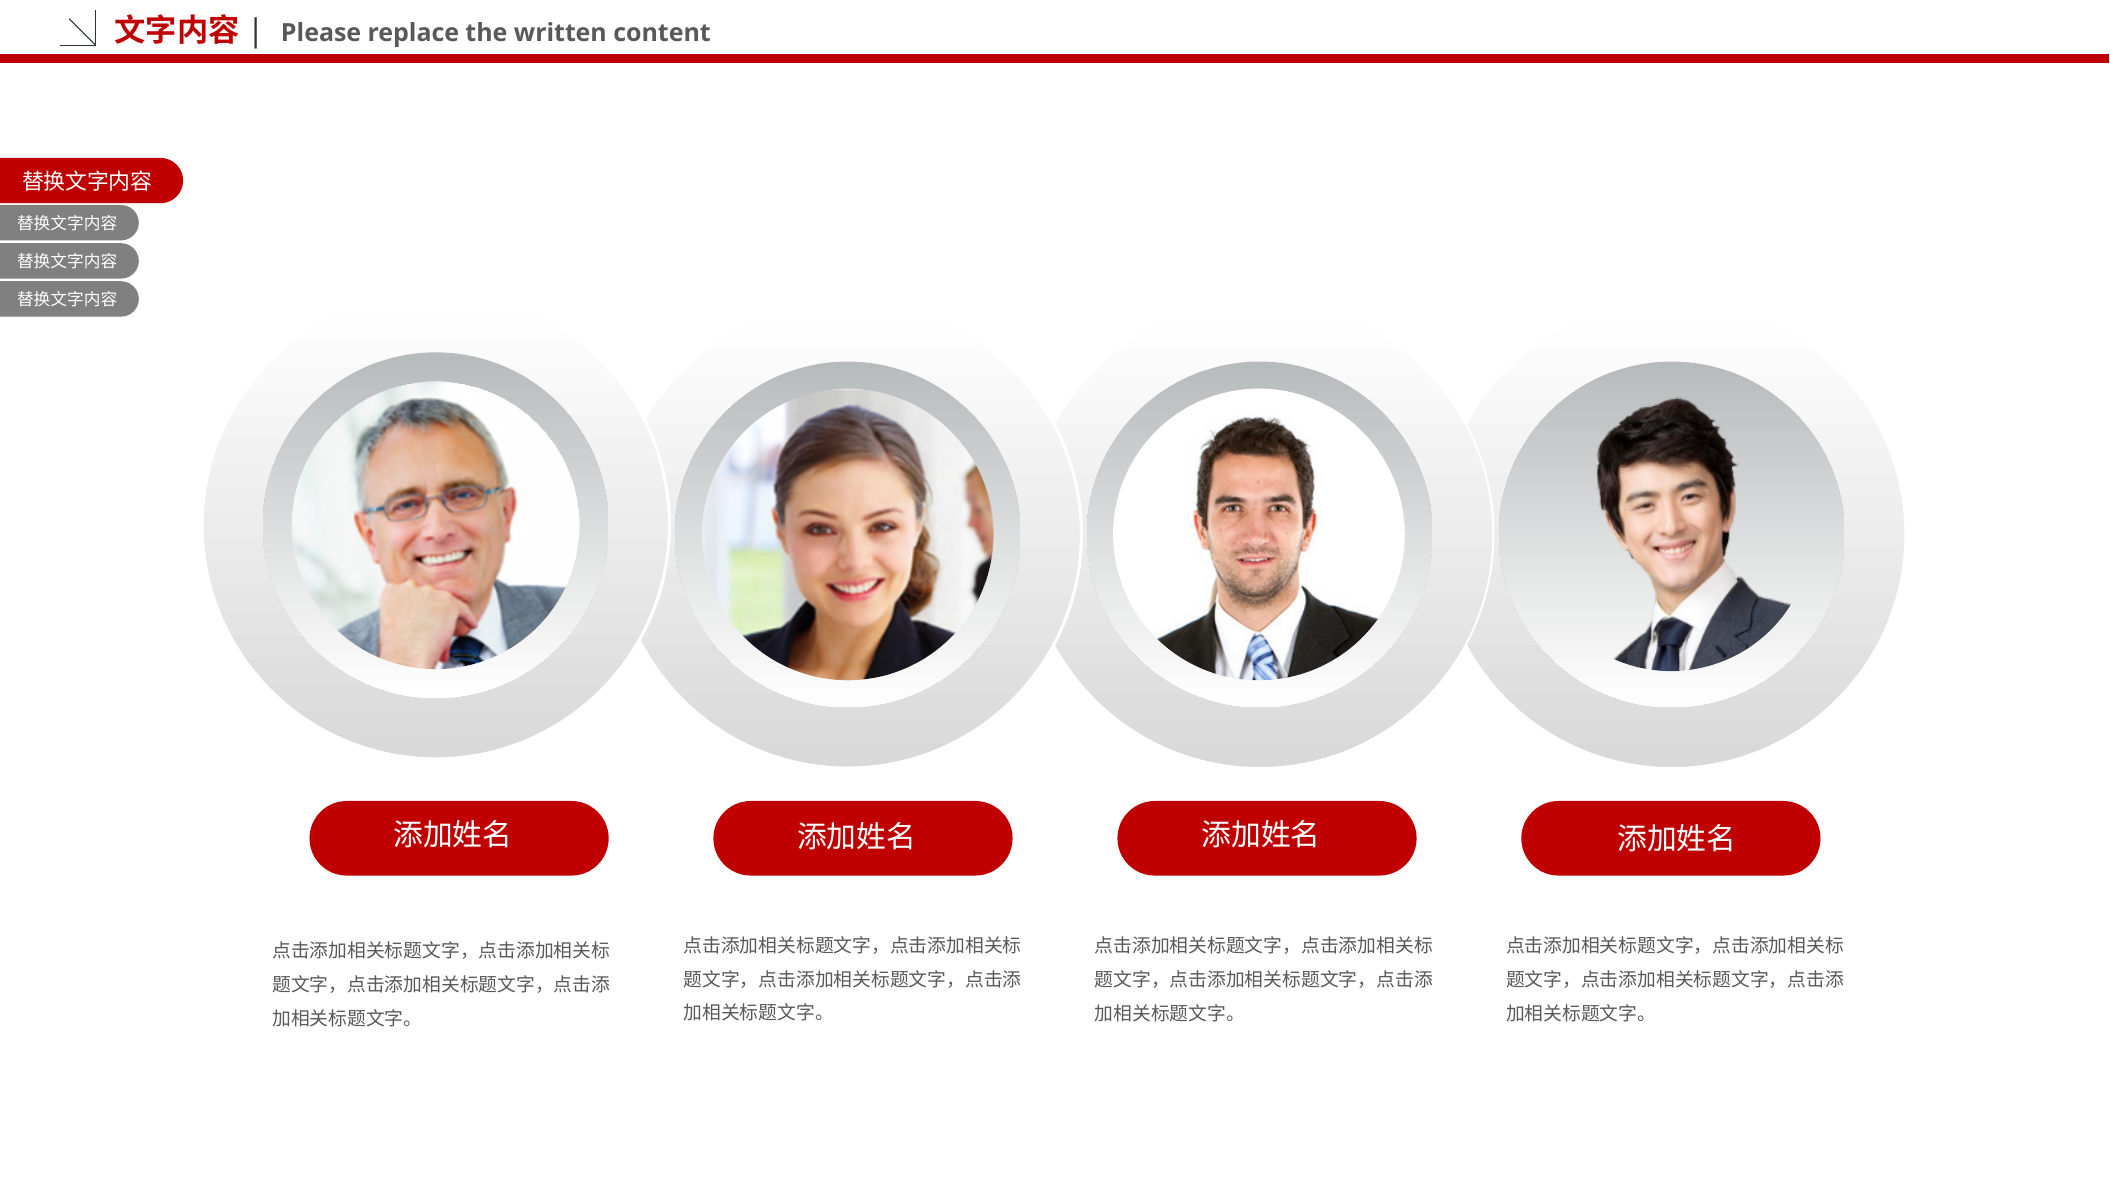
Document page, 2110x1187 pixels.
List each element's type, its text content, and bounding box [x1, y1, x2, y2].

text_box 点击添加相关标题文字，点击添加相关标题文字，点击添加相关标题文字，点击添加相关标题文字。 [1491, 915, 1876, 1031]
text_box 替换文字内容 [5, 160, 169, 202]
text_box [1523, 803, 1819, 874]
text_box [0, 242, 127, 280]
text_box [60, 9, 96, 46]
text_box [1119, 803, 1415, 874]
text_box [0, 280, 127, 318]
text_box 点击添加相关标题文字，点击添加相关标题文字，点击添加相关标题文字，点击添加相关标题文字。 [257, 920, 642, 1037]
text_box [0, 156, 185, 205]
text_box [311, 803, 607, 874]
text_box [613, 300, 1082, 769]
text_box [0, 203, 125, 242]
text_box 替换文字内容 [5, 281, 157, 317]
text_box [1082, 300, 1494, 769]
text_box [201, 291, 670, 759]
text_box 替换文字内容 [5, 243, 157, 279]
text_box 替换文字内容 [5, 204, 157, 241]
text_box 点击添加相关标题文字，点击添加相关标题文字，点击添加相关标题文字，点击添加相关标题文字。 [668, 915, 1053, 1065]
text_box 点击添加相关标题文字，点击添加相关标题文字，点击添加相关标题文字，点击添加相关标题文字。 [1080, 915, 1464, 1031]
text_box 文字内容| Please replace the written content [103, 4, 927, 54]
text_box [1494, 300, 1906, 769]
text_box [715, 803, 1011, 874]
